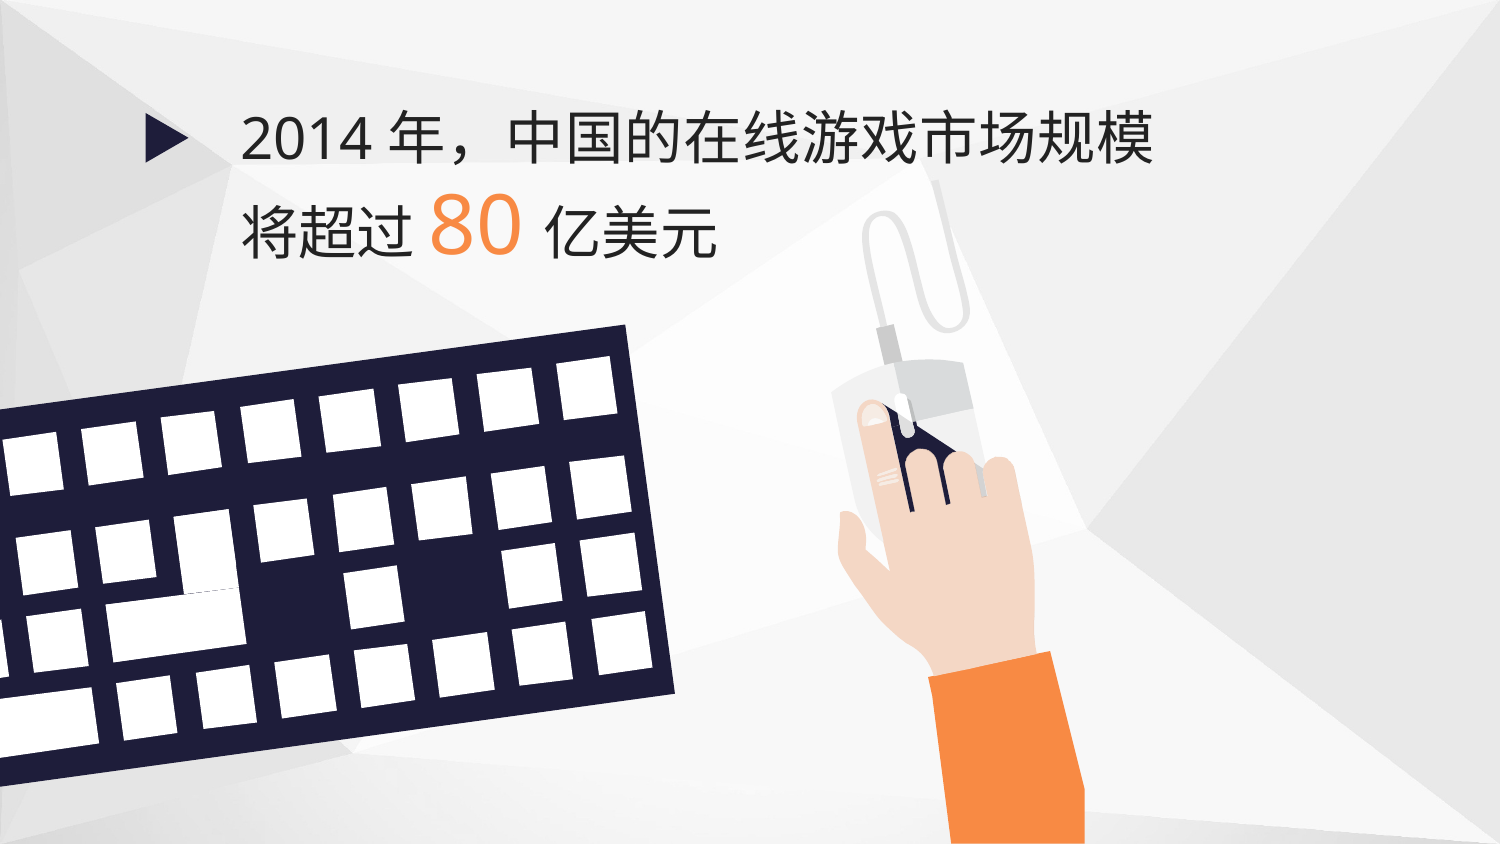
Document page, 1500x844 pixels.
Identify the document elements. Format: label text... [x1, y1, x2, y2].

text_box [0, 323, 676, 788]
picture [0, 0, 1500, 844]
text_box [145, 112, 189, 163]
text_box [830, 179, 1086, 844]
text_box 2014年，中国的在线游戏市场规模将超过80亿美元 [225, 93, 1171, 279]
